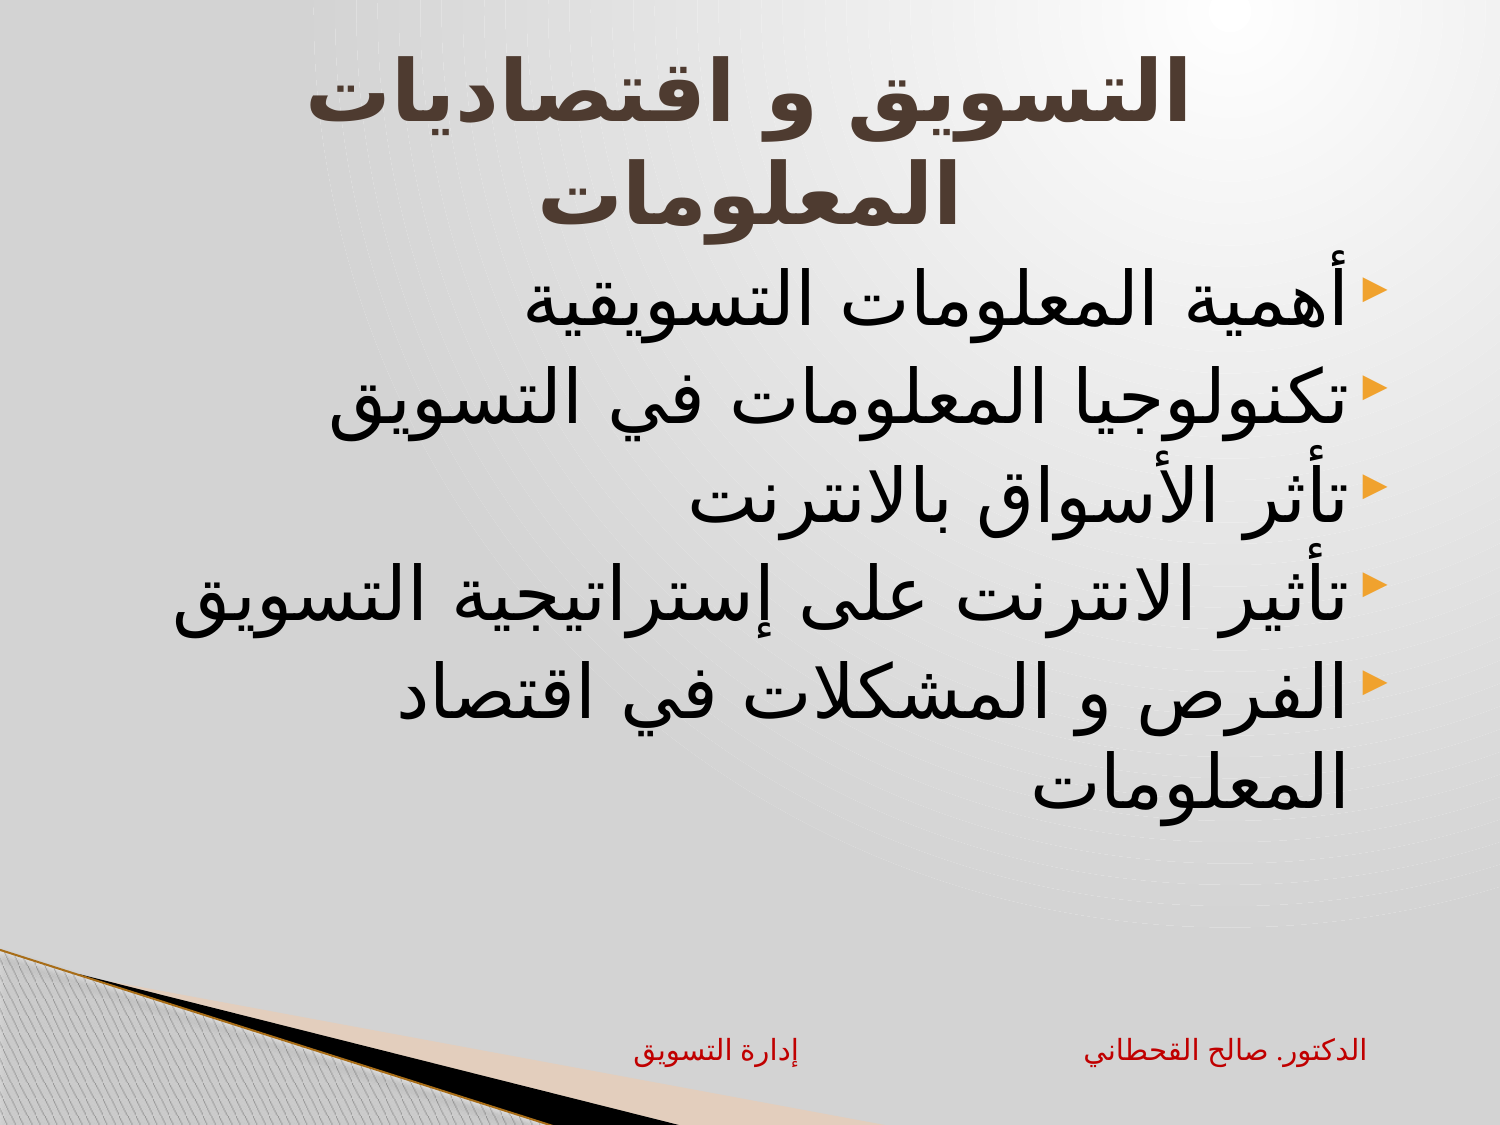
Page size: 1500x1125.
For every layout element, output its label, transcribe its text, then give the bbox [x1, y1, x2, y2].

list أهمية المعلومات التسويقية تكنولوجيا المعلومات في التسويق تأثر الأسواق بالانترنت تأثير الانترنت على إستراتيجية التسويق الفرص و المشكلات في اقتصاد المعلومات [75, 243, 1425, 986]
footer إدارة التسويق الدكتور. صالح القحطاني [585, 1042, 1383, 1103]
title التسويق و اقتصاديات المعلومات [75, 45, 1425, 233]
